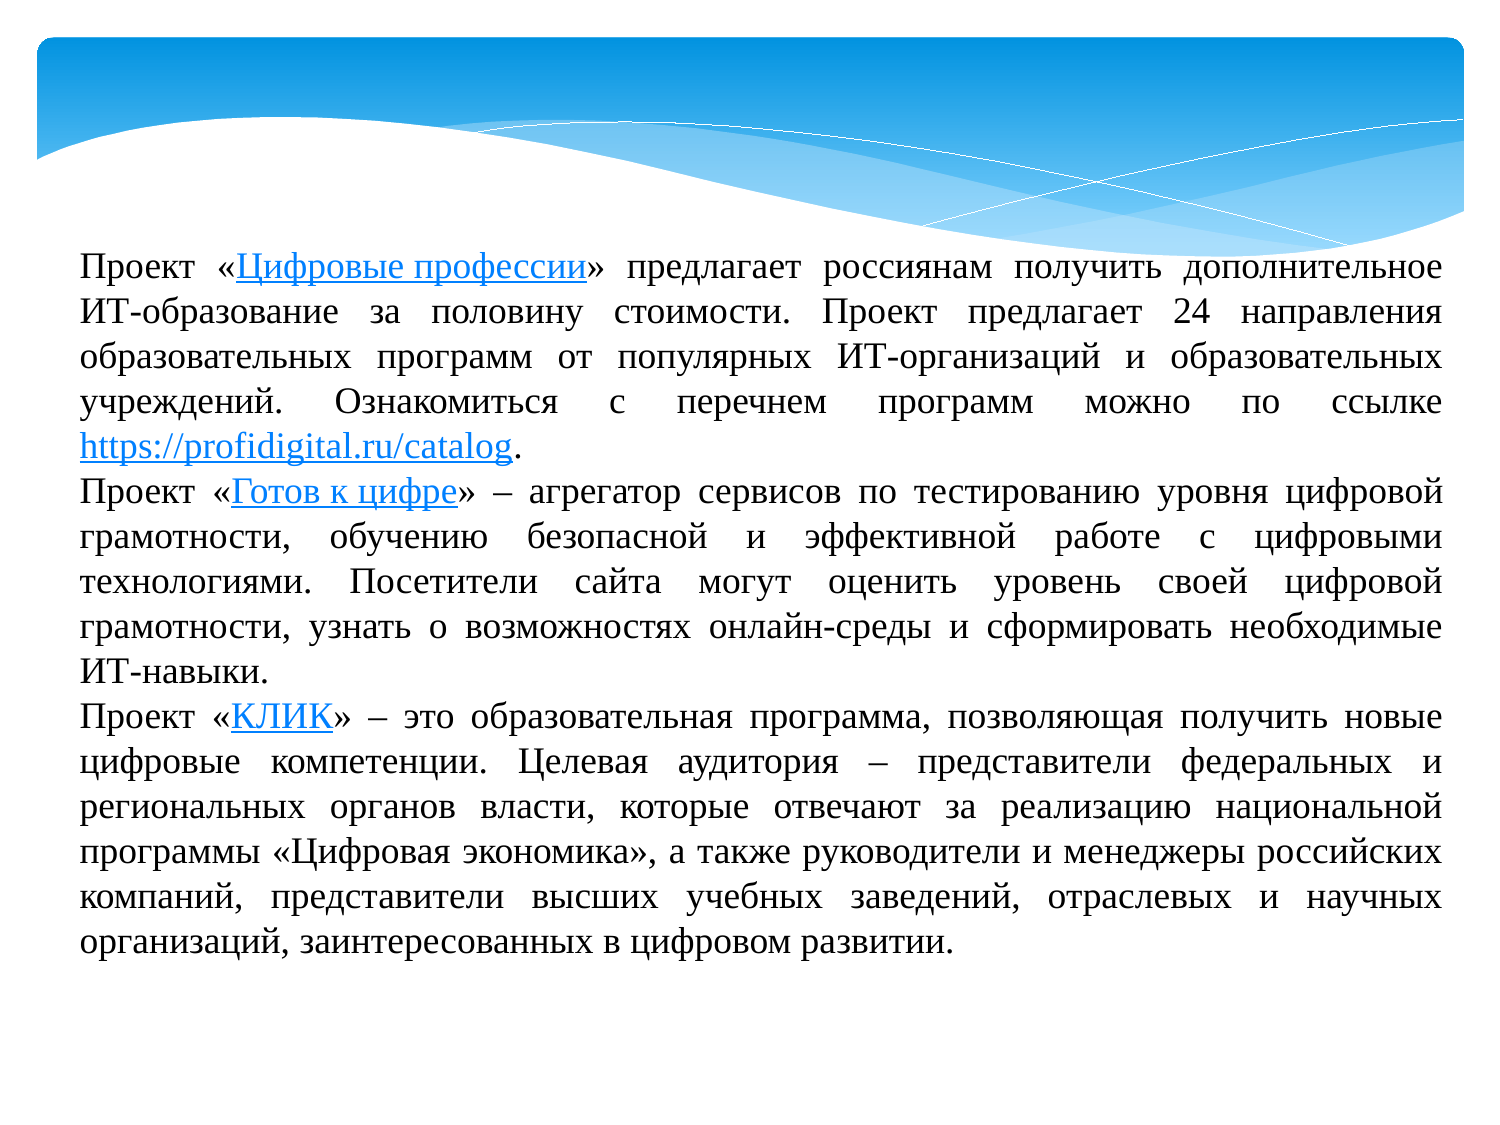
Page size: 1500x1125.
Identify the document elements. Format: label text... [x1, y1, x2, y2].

text_box Проект «Цифровые профессии» предлагает россиянам получить дополнительное ИТ-образование за половину стоимости. Проект предлагает 24 направления образовательных программ от популярных ИТ-организаций и образовательных учреждений. Ознакомиться с перечнем программ можно по ссылке https://profidigital.ru/catalog. Проект «Готов к цифре» – агрегатор сервисов по тестированию уровня цифровой грамотности, обучению безопасной и эффективной работе с цифровыми технологиями. Посетители сайта могут оценить уровень своей цифровой грамотности, узнать о возможностях онлайн-среды и сформировать необходимые ИТ-навыки. Проект «КЛИК» – это образовательная программа, позволяющая получить новые цифровые компетенции. Целевая аудитория – представители федеральных и региональных органов власти, которые отвечают за реализацию национальной программы «Цифровая экономика», а также руководители и менеджеры российских компаний, представители высших учебных заведений, отраслевых и научных организаций, заинтересованных в цифровом развитии. [64, 0, 1459, 969]
